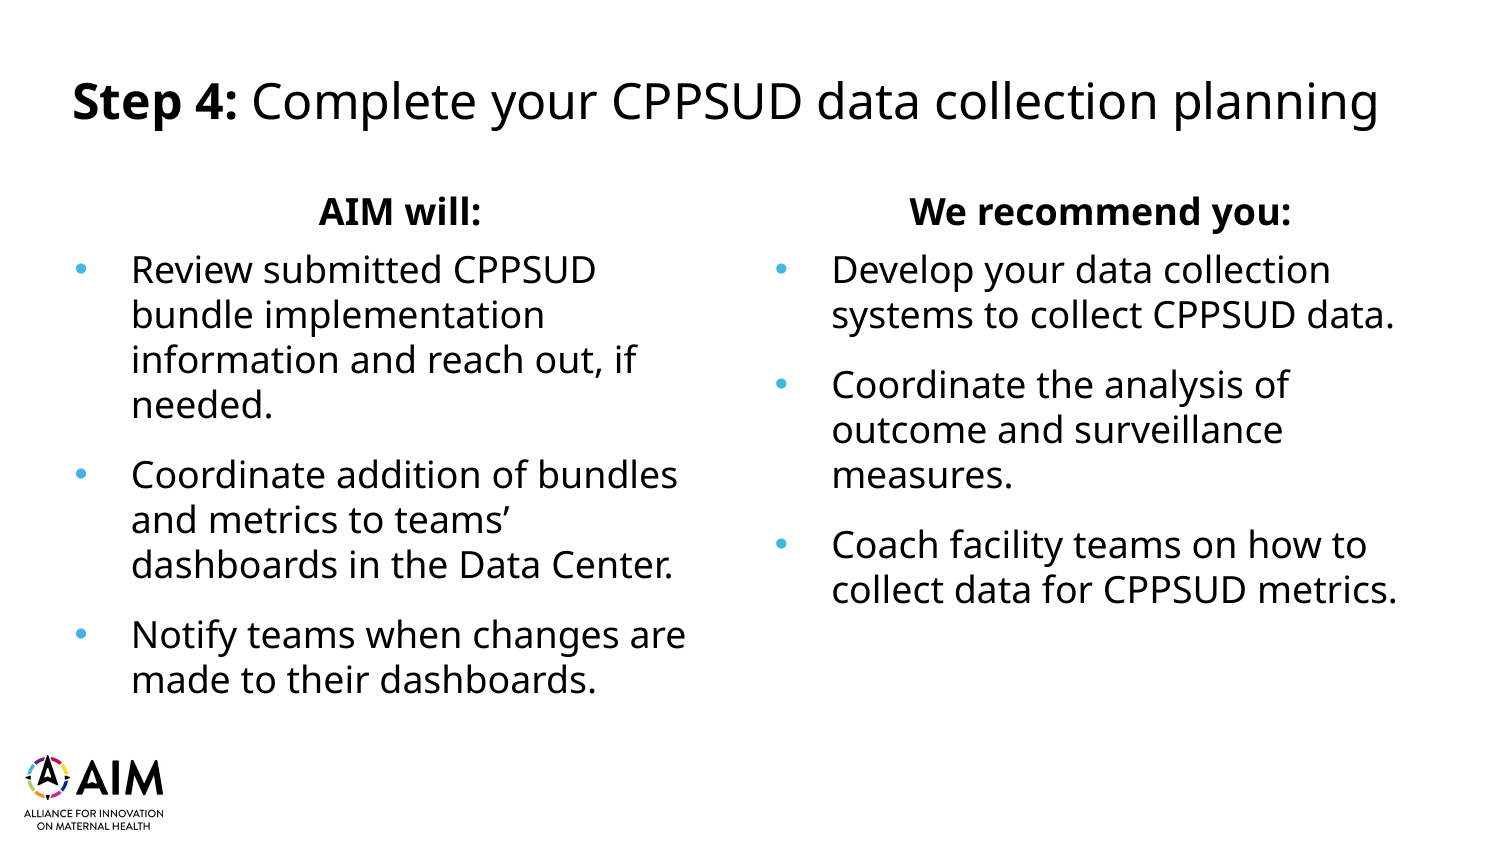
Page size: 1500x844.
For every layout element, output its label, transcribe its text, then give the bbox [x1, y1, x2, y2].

text_box We recommend you: Develop your data collection systems to collect CPPSUD data. Coordinate the analysis of outcome and surveillance measures. Coach facility teams on how to collect data for CPPSUD metrics. [741, 173, 1442, 727]
picture [24, 755, 163, 830]
subtitle AIM will: Review submitted CPPSUD bundle implementation information and reach out, if needed. Coordinate addition of bundles and metrics to teams’ dashboards in the Data Center. Notify teams when changes are made to their dashboards. [40, 173, 741, 727]
title Step 4: Complete your CPPSUD data collection planning [57, 29, 1442, 145]
